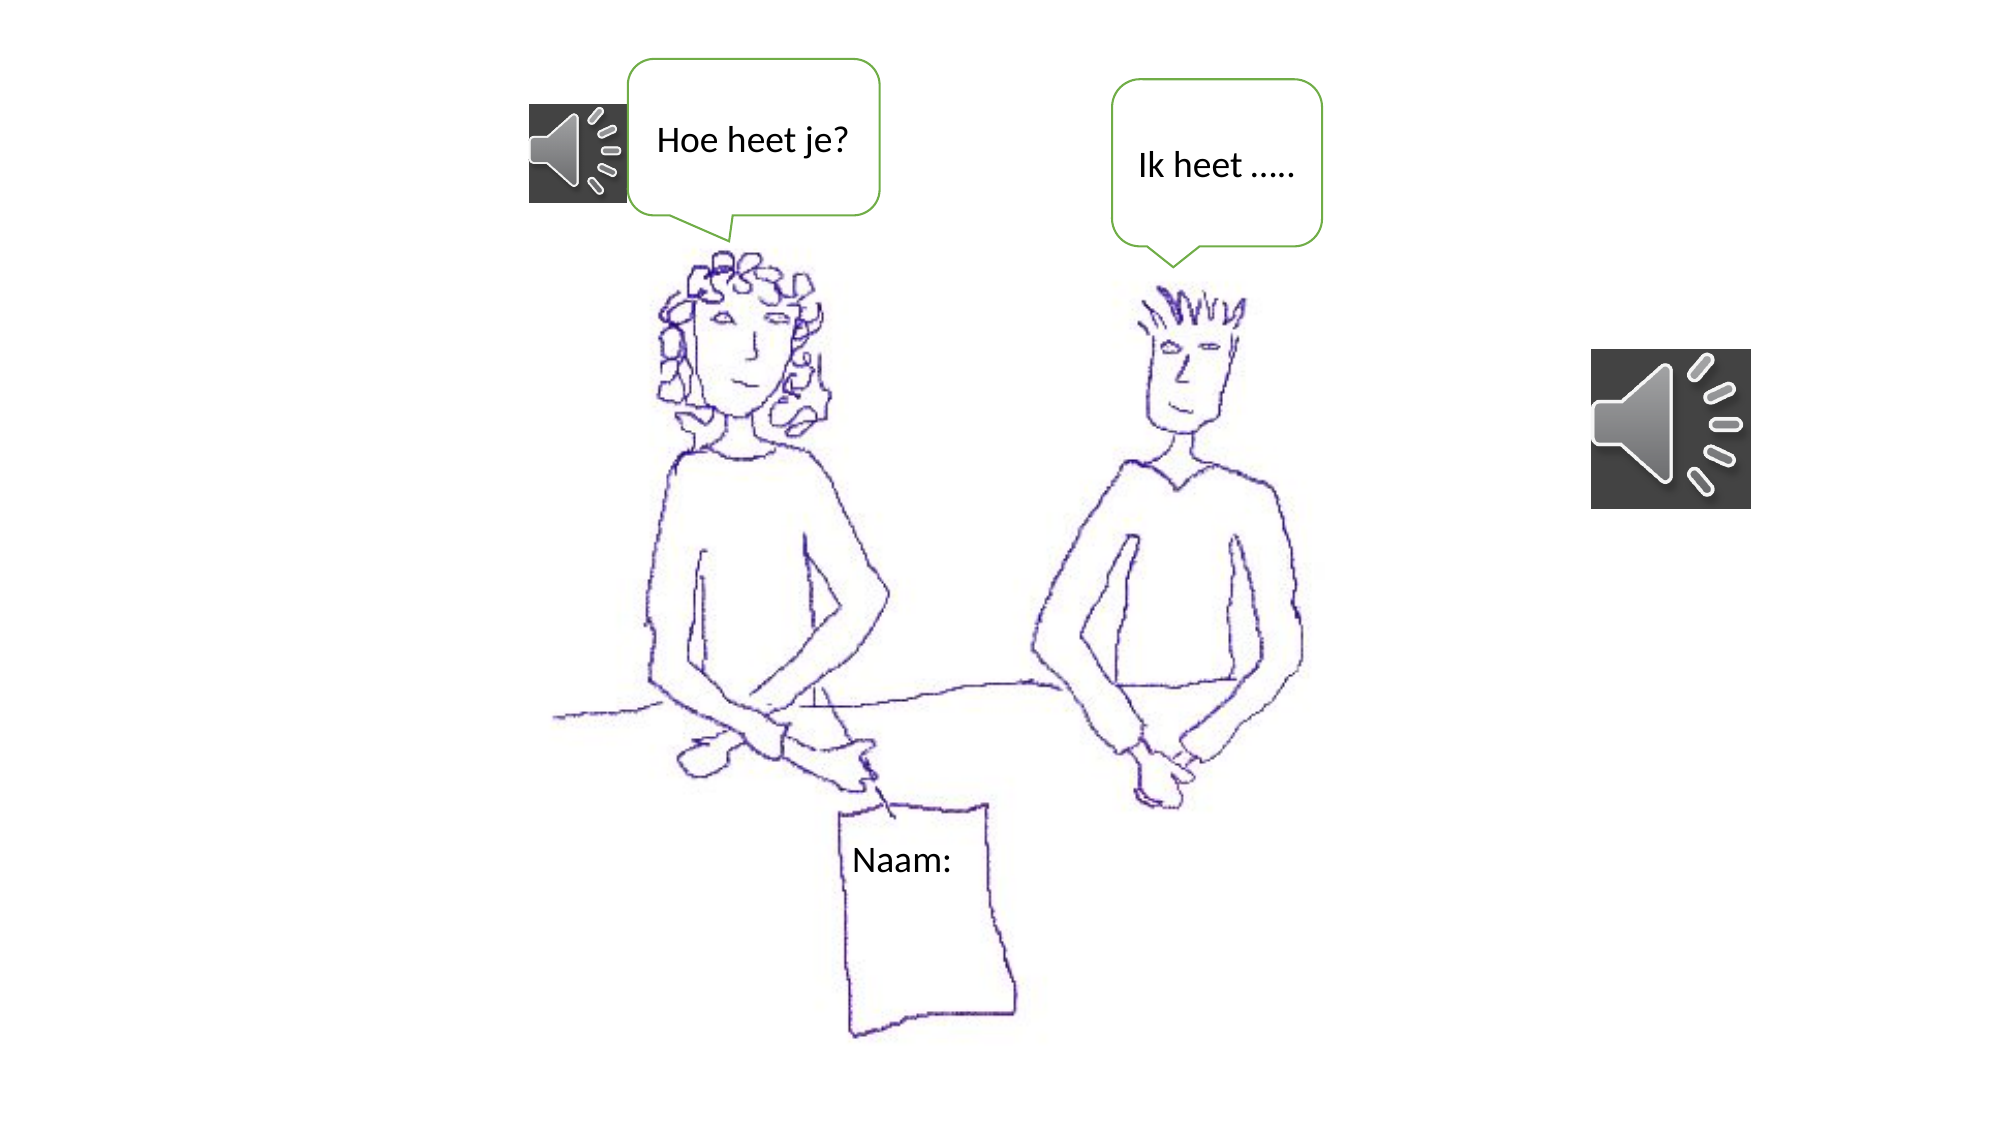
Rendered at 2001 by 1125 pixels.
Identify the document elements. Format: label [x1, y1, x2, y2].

text_box [386, 53, 1590, 1125]
picture [1590, 348, 1752, 510]
